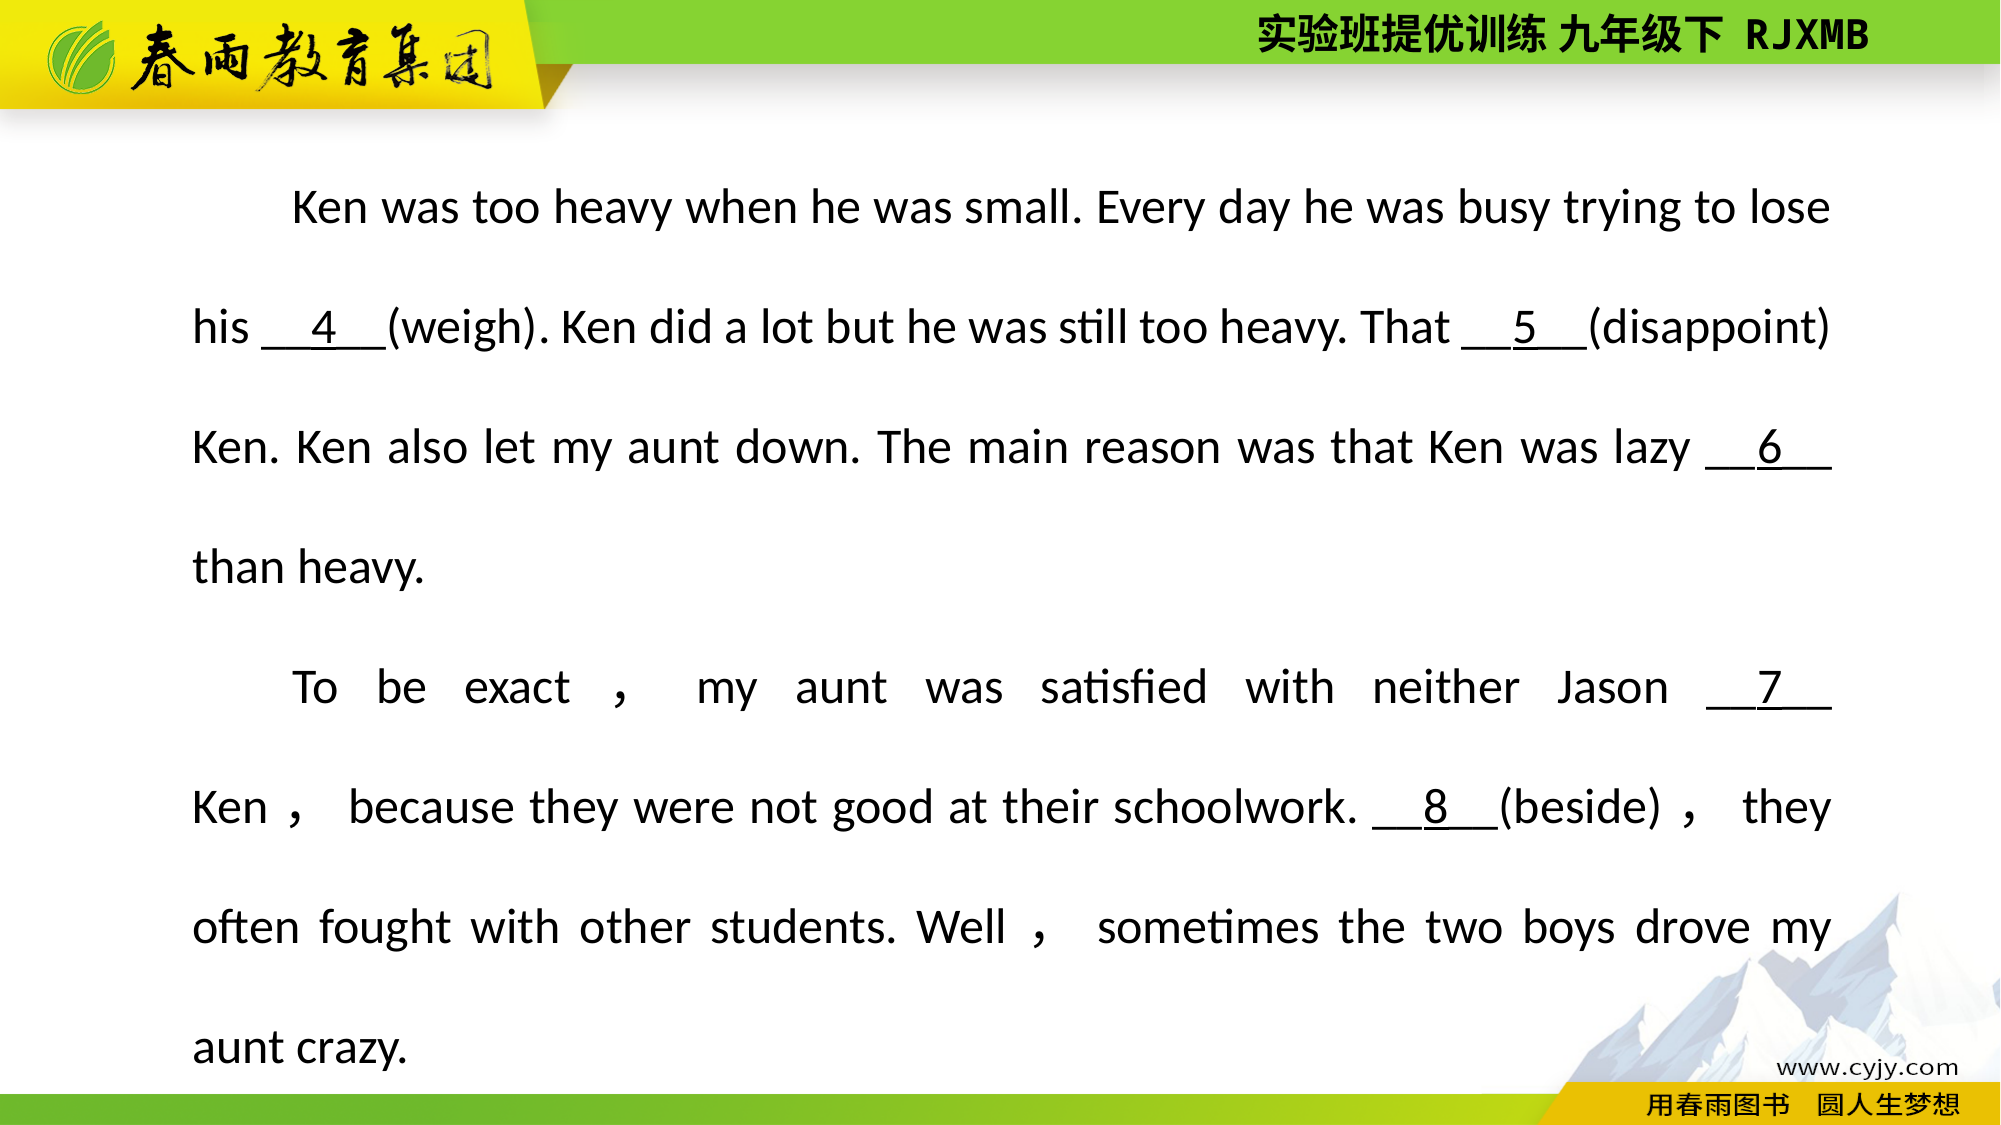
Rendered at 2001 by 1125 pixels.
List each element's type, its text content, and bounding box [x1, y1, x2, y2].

picture [0, 0, 2001, 1125]
text_box Ken was too heavy when he was small. Every day he was busy trying to lose his __4__(weigh). Ken did a lot but he was still too heavy. That __5__(disappoint) Ken. Ken also let my aunt down. The main reason was that Ken was lazy __6__ than heavy. To be exact，my aunt was satisfied with neither Jason __7__ Ken，because they were not good at their schoolwork. __8__(beside)，they often fought with other students. Well，sometimes the two boys drove my aunt crazy. [177, 106, 1848, 1082]
